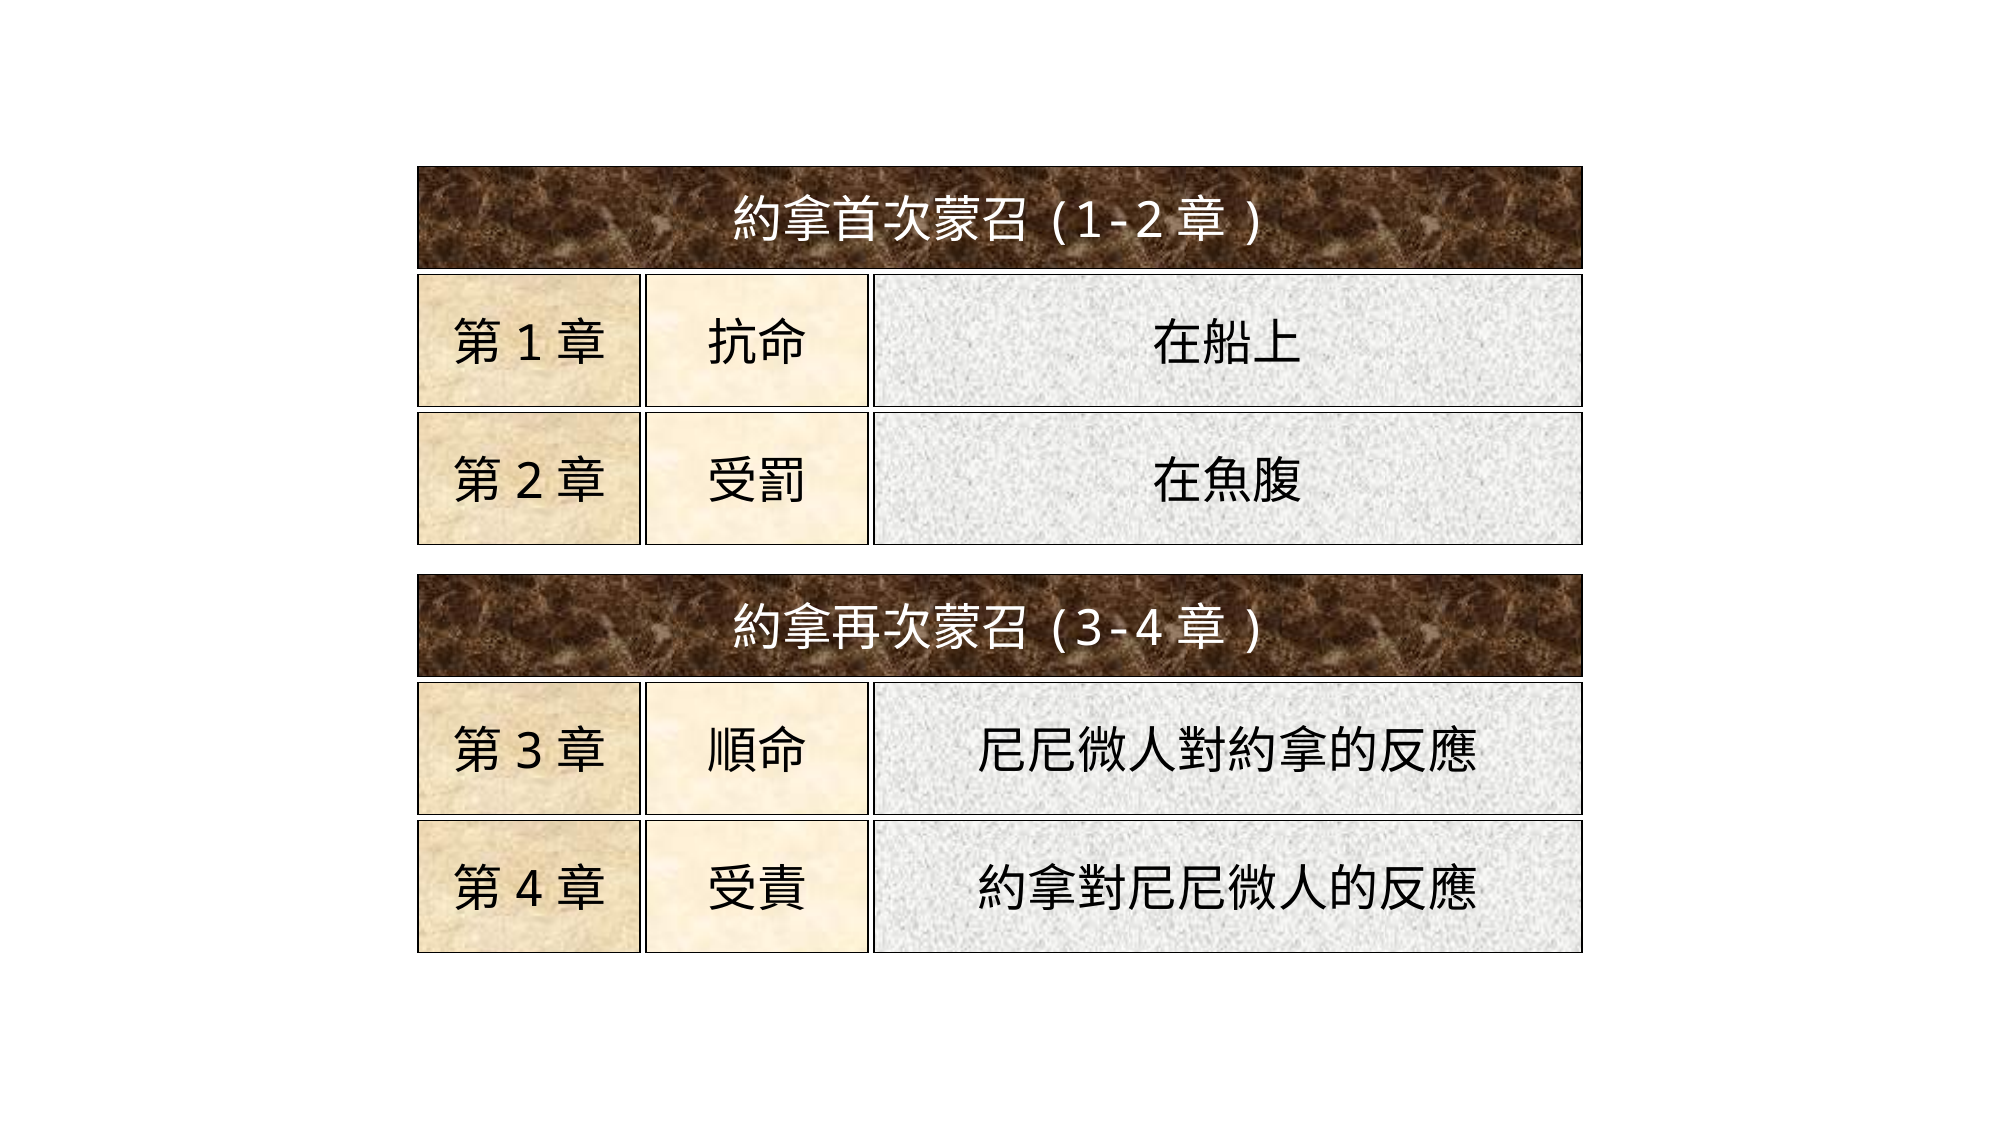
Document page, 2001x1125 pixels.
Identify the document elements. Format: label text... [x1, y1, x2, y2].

text_box 在船上 [873, 274, 1582, 407]
text_box 約拿對尼尼微人的反應 [873, 820, 1582, 953]
text_box 約拿再次蒙召(3-4章) [417, 574, 1582, 677]
text_box 第2章 [417, 412, 641, 545]
text_box 在魚腹 [873, 412, 1582, 545]
text_box 第3章 [417, 682, 641, 815]
text_box 受罰 [646, 412, 869, 545]
text_box 第1章 [417, 274, 641, 407]
text_box 受責 [646, 820, 869, 953]
text_box 順命 [646, 682, 869, 815]
text_box 第4章 [417, 820, 641, 953]
text_box 尼尼微人對約拿的反應 [873, 682, 1582, 815]
text_box 約拿首次蒙召(1-2章) [417, 166, 1582, 269]
text_box 抗命 [646, 274, 869, 407]
